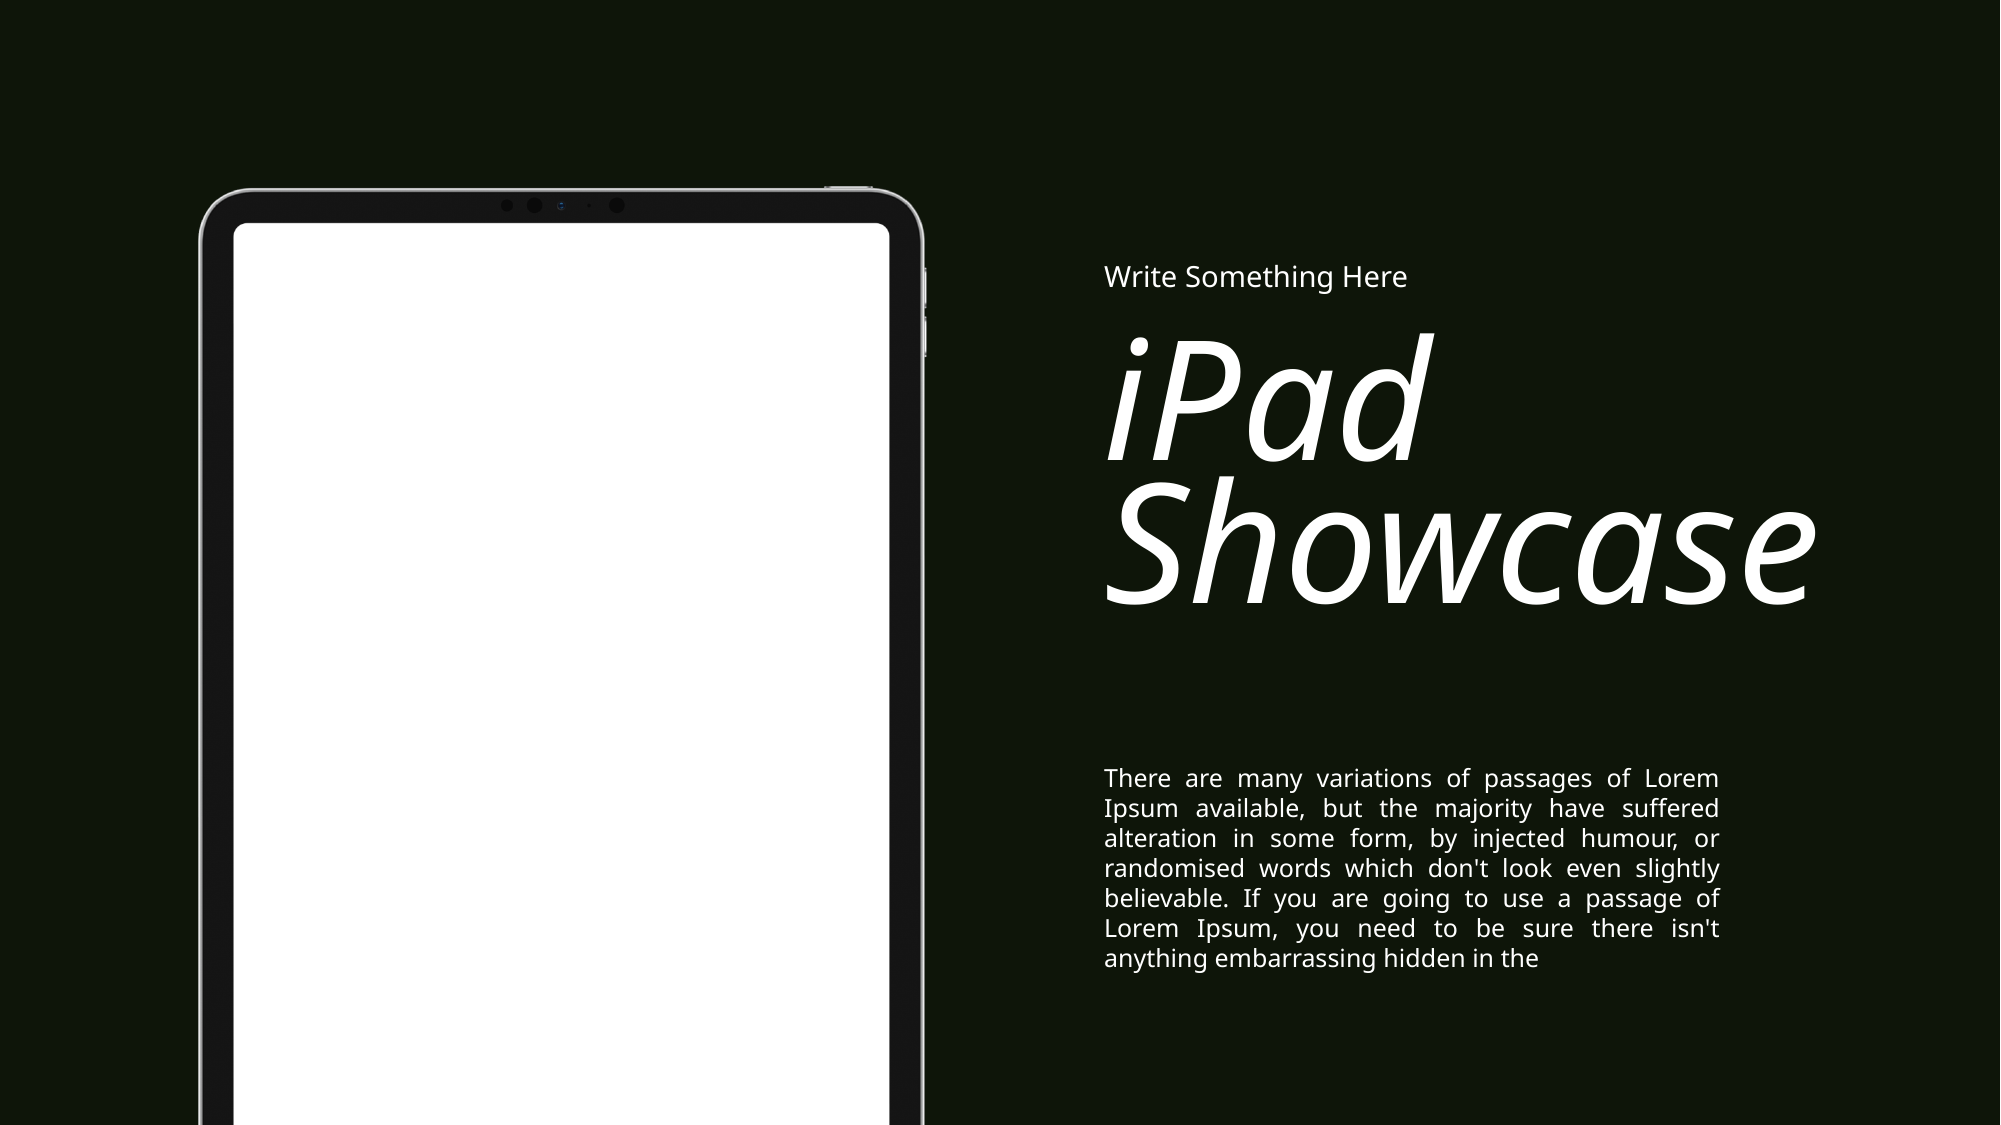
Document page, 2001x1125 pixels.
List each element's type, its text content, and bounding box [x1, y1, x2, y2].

text_box Showcase [1088, 418, 2000, 655]
text_box Write Something Here [1089, 250, 1571, 301]
text_box There are many variations of passages of Lorem Ipsum available, but the majority have suffered alteration in some form, by injected humour, or randomised words which don't look even slightly believable. If you are going to use a passage of Lorem Ipsum, you need to be sure there isn't anything embarrassing hidden in the [1089, 755, 1736, 980]
text_box iPad [1088, 275, 1693, 418]
picture [158, 149, 965, 1125]
